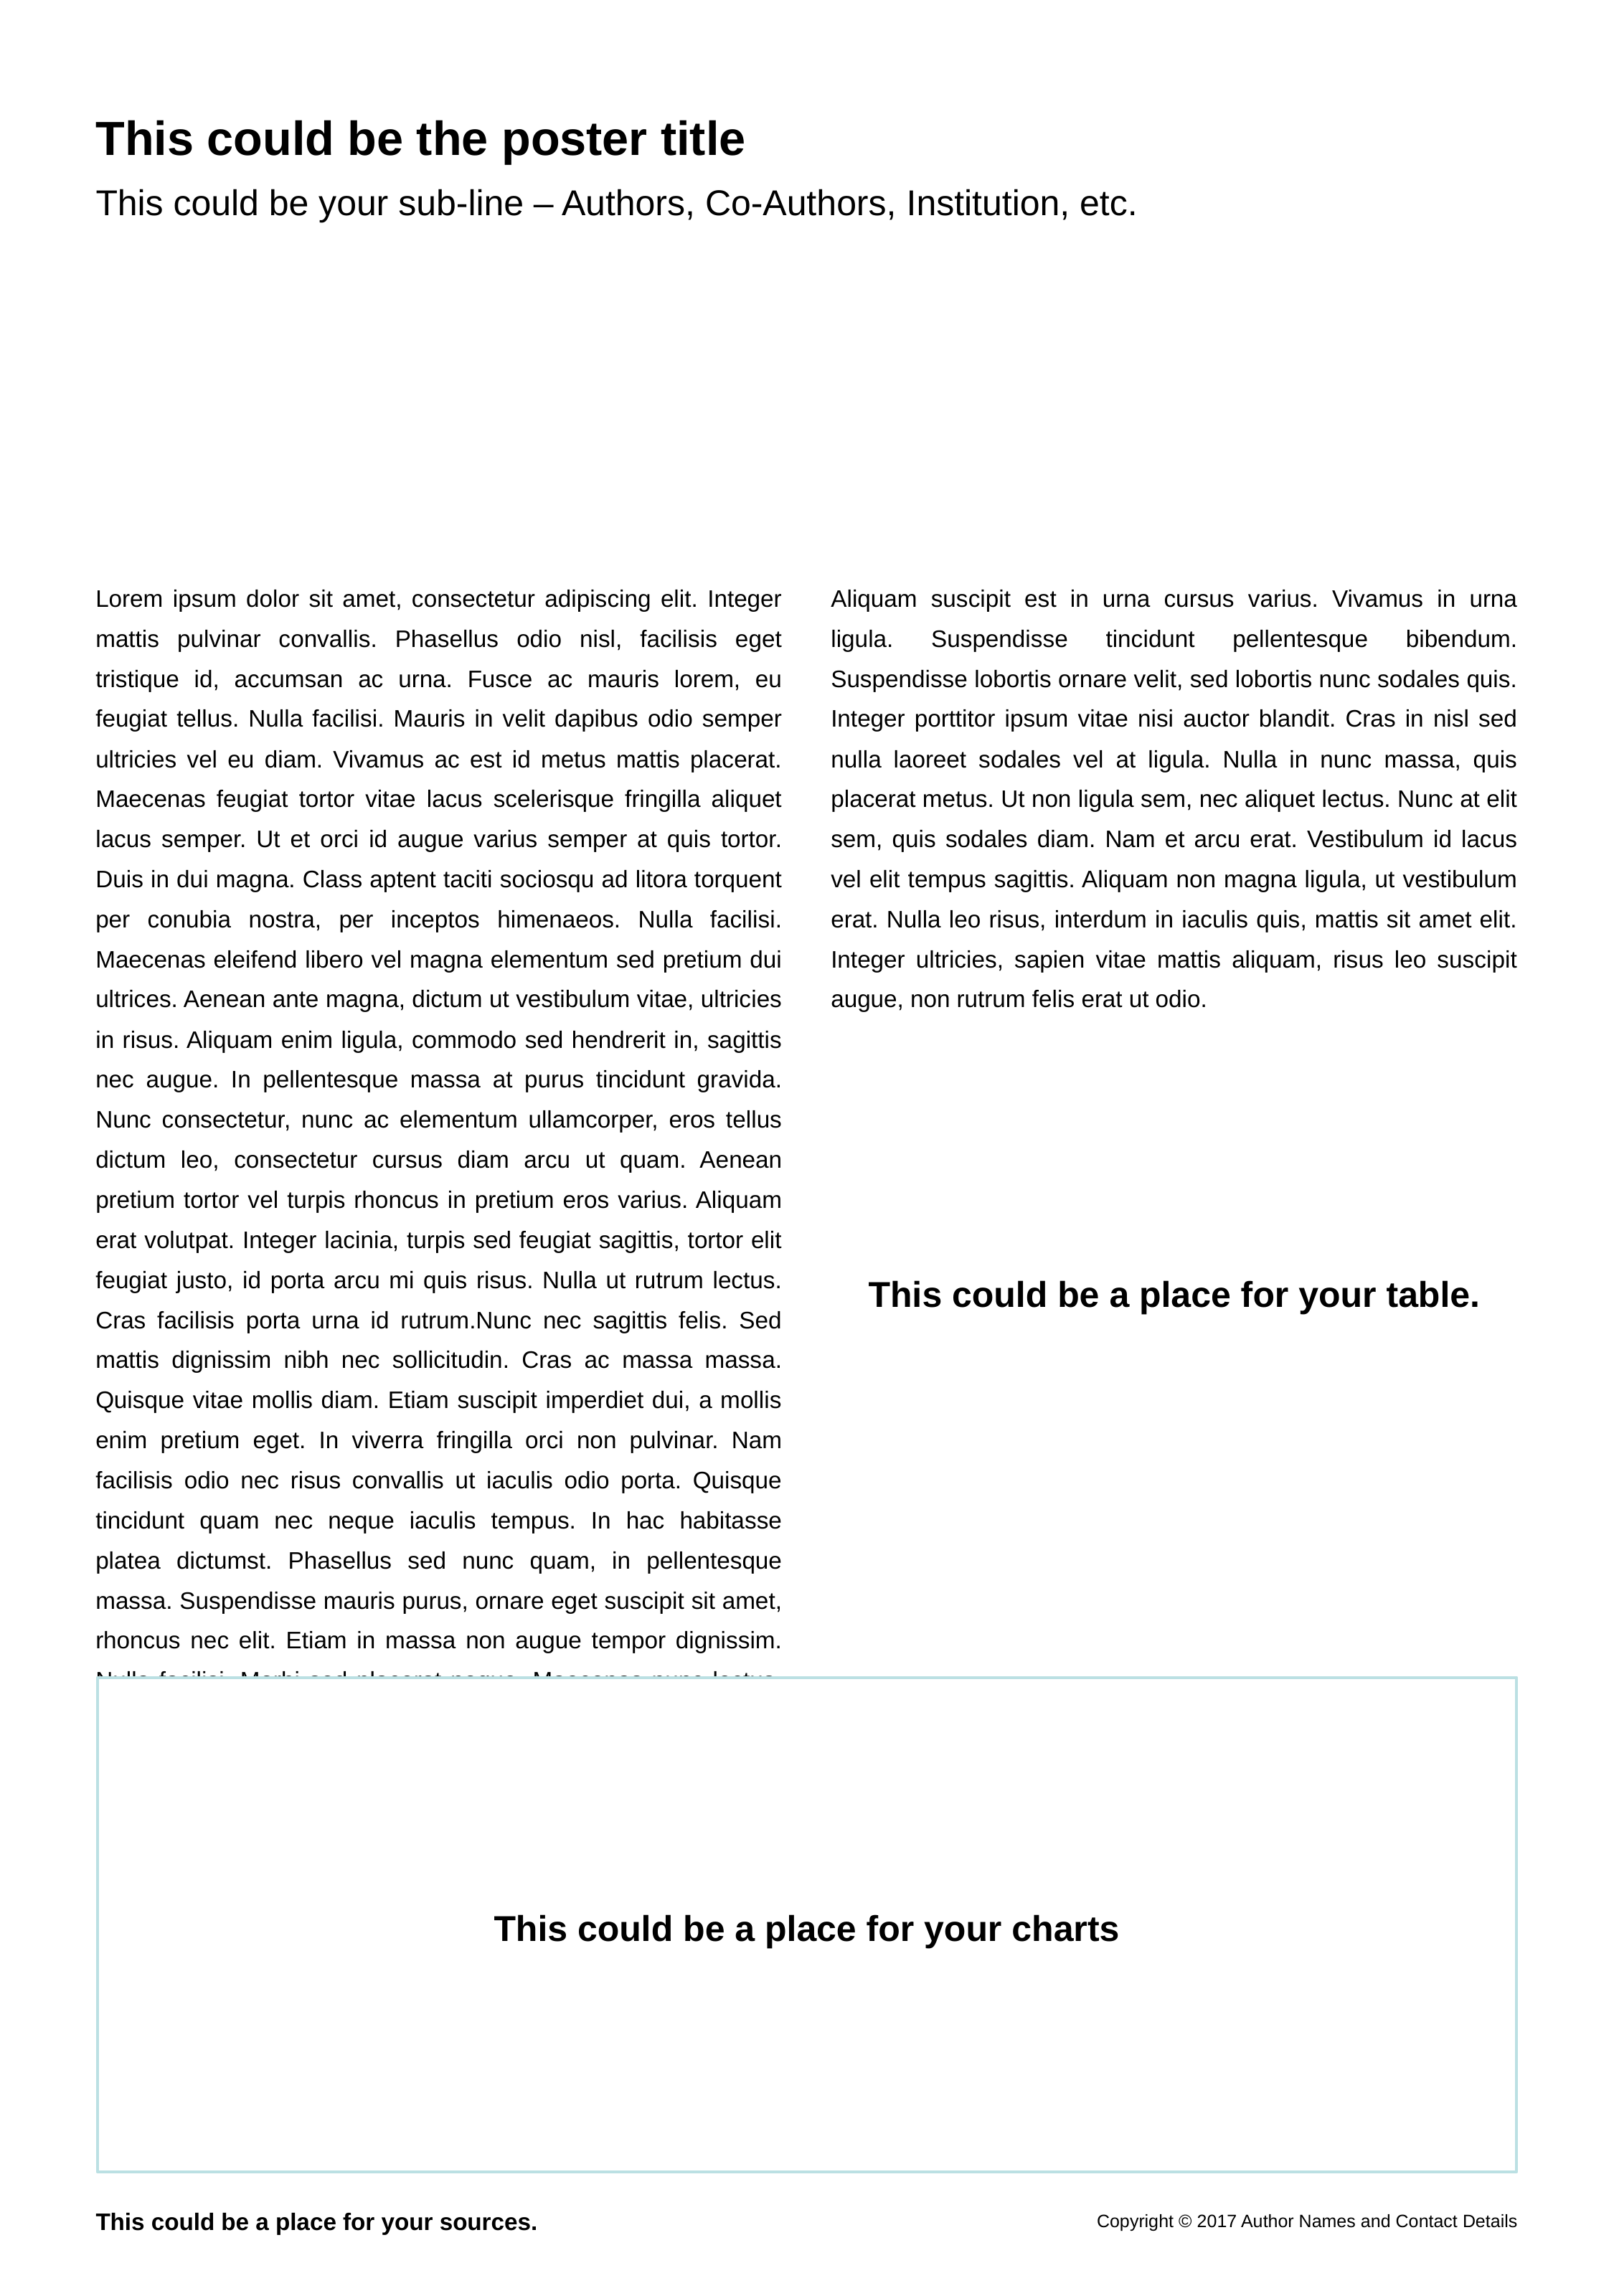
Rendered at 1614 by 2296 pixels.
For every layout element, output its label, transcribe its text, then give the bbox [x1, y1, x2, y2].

text_box This could be a place for your sources. [95, 2203, 584, 2235]
text_box This could be a place for your table. [831, 1267, 1519, 1315]
text_box This could be a place for your charts [463, 1901, 1151, 1949]
text_box Lorem ipsum dolor sit amet, consectetur adipiscing elit. Integer mattis pulvinar convallis. Phasellus odio nisl, facilisis eget tristique id, accumsan ac urna. Fusce ac mauris lorem, eu feugiat tellus. Nulla facilisi. Mauris in velit dapibus odio semper ultricies vel eu diam. Vivamus ac est id metus mattis placerat. Maecenas feugiat tortor vitae lacus scelerisque fringilla aliquet lacus semper. Ut et orci id augue varius semper at quis tortor. Duis in dui magna. Class aptent taciti sociosqu ad litora torquent per conubia nostra, per inceptos himenaeos. Nulla facilisi. Maecenas eleifend libero vel magna elementum sed pretium dui ultrices. Aenean ante magna, dictum ut vestibulum vitae, ultricies in risus. Aliquam enim ligula, commodo sed hendrerit in, sagittis nec augue. In pellentesque massa at purus tincidunt gravida. Nunc consectetur, nunc ac elementum ullamcorper, eros tellus dictum leo, consectetur cursus diam arcu ut quam. Aenean pretium tortor vel turpis rhoncus in pretium eros varius. Aliquam erat volutpat. Integer lacinia, turpis sed feugiat sagittis, tortor elit feugiat justo, id porta arcu mi quis risus. Nulla ut rutrum lectus. Cras facilisis porta urna id rutrum.Nunc nec sagittis felis. Sed mattis dignissim nibh nec sollicitudin. Cras ac massa massa. Quisque vitae mollis diam. Etiam suscipit imperdiet dui, a mollis enim pretium eget. In viverra fringilla orci non pulvinar. Nam facilisis odio nec risus convallis ut iaculis odio porta. Quisque tincidunt quam nec neque iaculis tempus. In hac habitasse platea dictumst. Phasellus sed nunc quam, in pellentesque massa. Suspendisse mauris purus, ornare eget suscipit sit amet, rhoncus nec elit. Etiam in massa non augue tempor dignissim. Nulla facilisi. Morbi sed placerat neque. Maecenas nunc lectus, congue at vestibulum quis, faucibus id tortor. [95, 572, 783, 1734]
text_box This could be the poster title [95, 107, 1519, 165]
text_box [97, 1677, 1517, 2172]
text_box This could be your sub-line – Authors, Co-Authors, Institution, etc. [95, 179, 1519, 223]
text_box Copyright © 2017 Author Names and Contact Details [631, 2209, 1519, 2231]
text_box Aliquam suscipit est in urna cursus varius. Vivamus in urna ligula. Suspendisse tincidunt pellentesque bibendum. Suspendisse lobortis ornare velit, sed lobortis nunc sodales quis. Integer porttitor ipsum vitae nisi auctor blandit. Cras in nisl sed nulla laoreet sodales vel at ligula. Nulla in nunc massa, quis placerat metus. Ut non ligula sem, nec aliquet lectus. Nunc at elit sem, quis sodales diam. Nam et arcu erat. Vestibulum id lacus vel elit tempus sagittis. Aliquam non magna ligula, ut vestibulum erat. Nulla leo risus, interdum in iaculis quis, mattis sit amet elit. Integer ultricies, sapien vitae mattis aliquam, risus leo suscipit augue, non rutrum felis erat ut odio. [831, 572, 1519, 1013]
